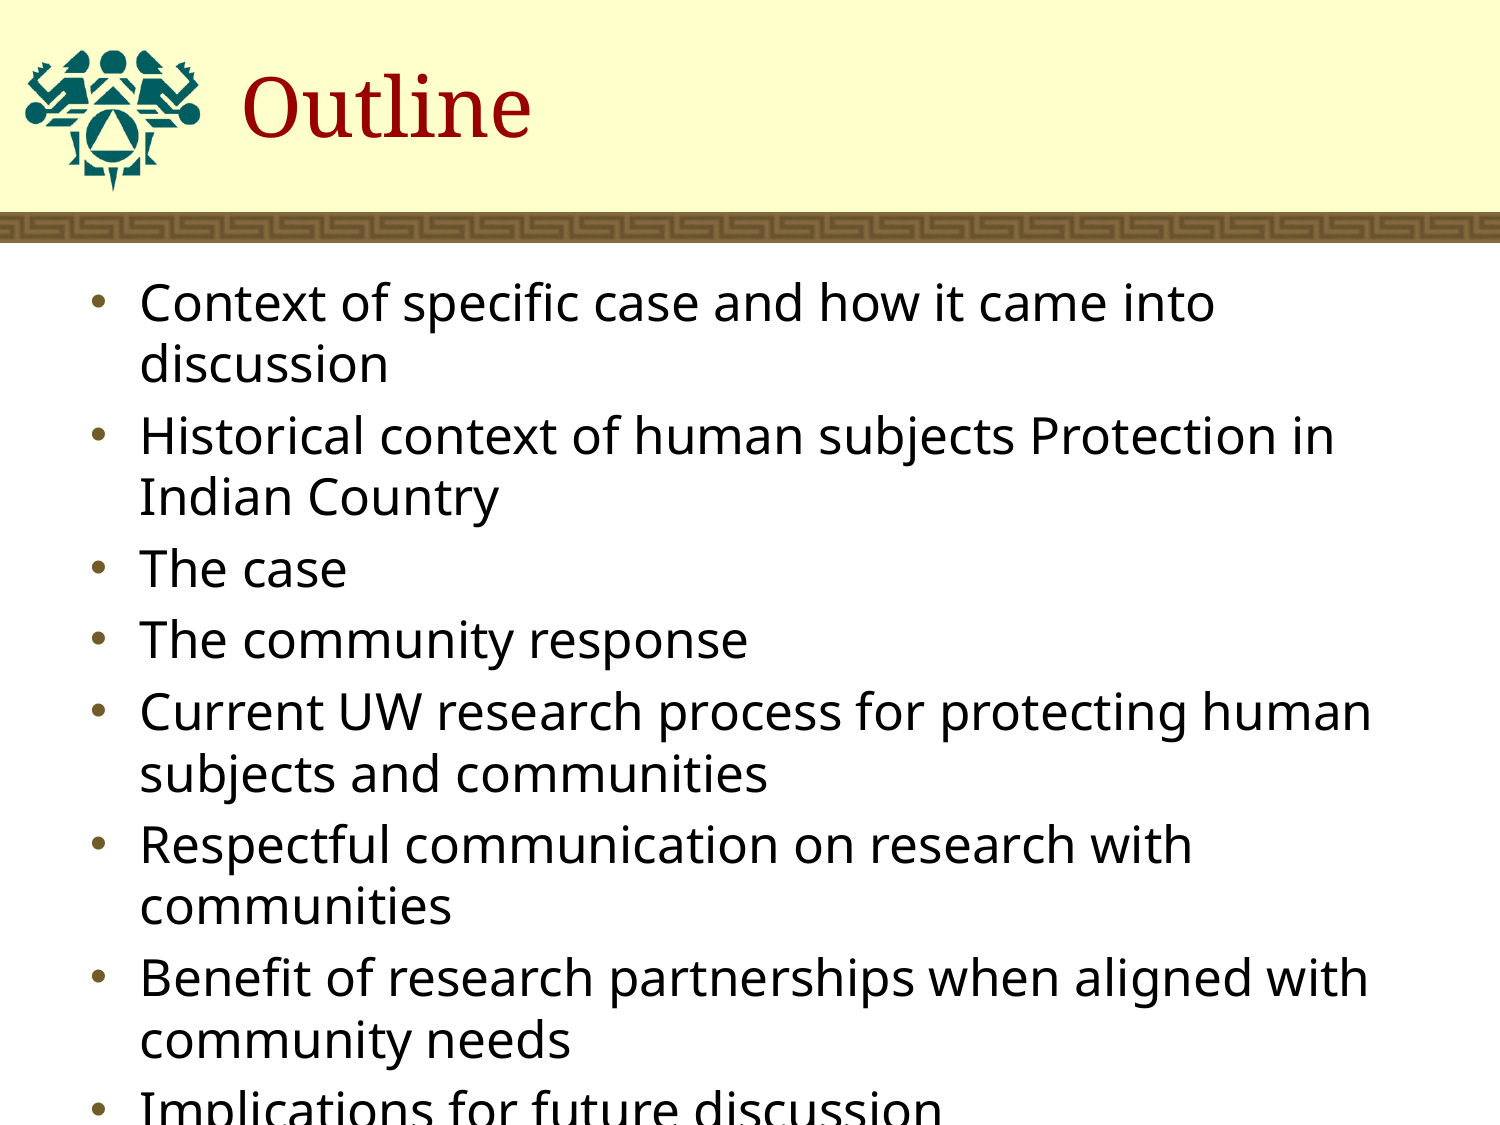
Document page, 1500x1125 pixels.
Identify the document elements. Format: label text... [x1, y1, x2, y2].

title Outline [224, 44, 1426, 163]
picture [12, 37, 213, 206]
picture [0, 212, 1500, 243]
list Context of specific case and how it came into discussion Historical context of human subjects Protection in Indian Country The case The community response Current UW research process for protecting human subjects and communities Respectful communication on research with communities Benefit of research partnerships when aligned with community needs Implications for future discussion [74, 262, 1426, 1125]
